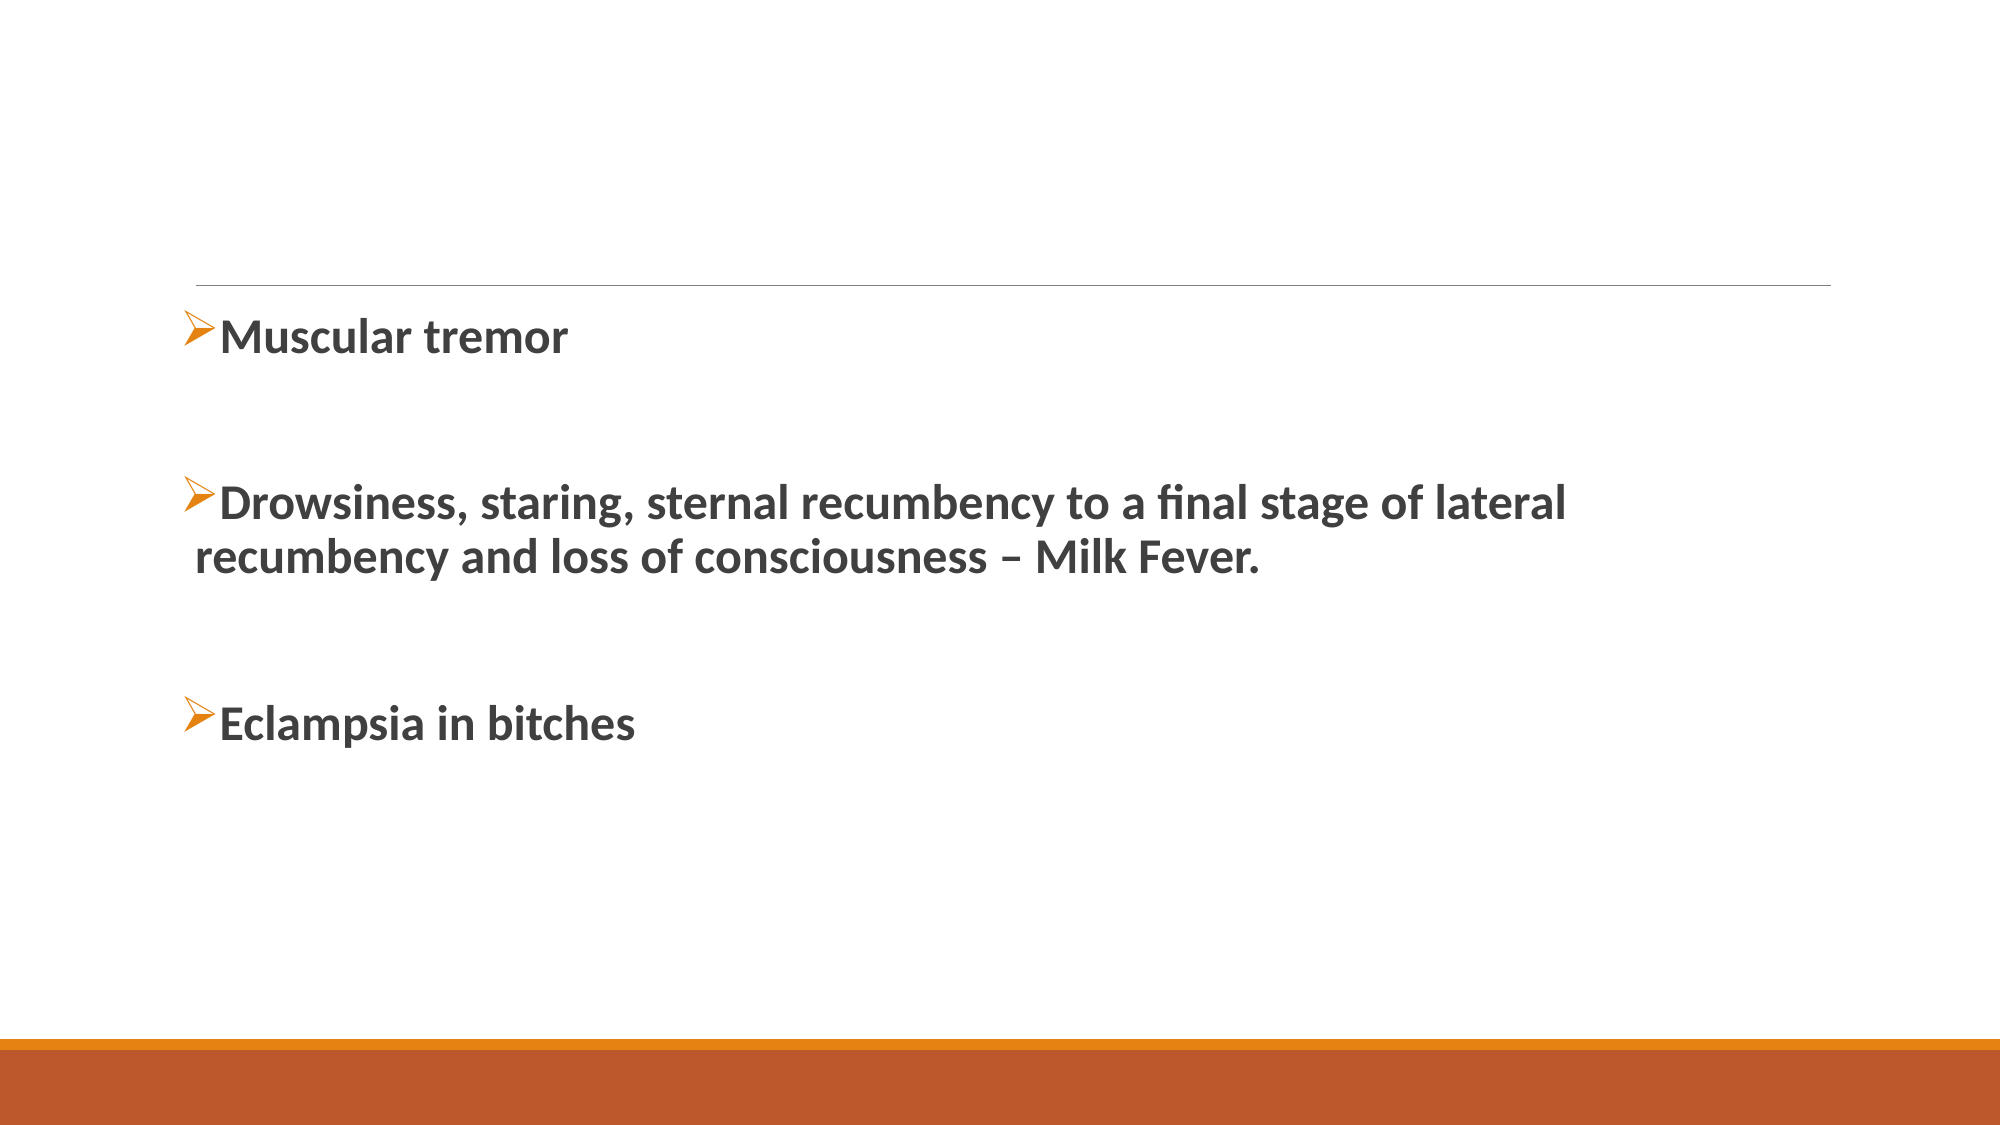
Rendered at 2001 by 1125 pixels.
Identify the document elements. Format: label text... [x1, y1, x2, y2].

list Muscular tremor Drowsiness, staring, sternal recumbency to a final stage of lateral recumbency and loss of consciousness – Milk Fever. Eclampsia in bitches [180, 302, 1830, 963]
